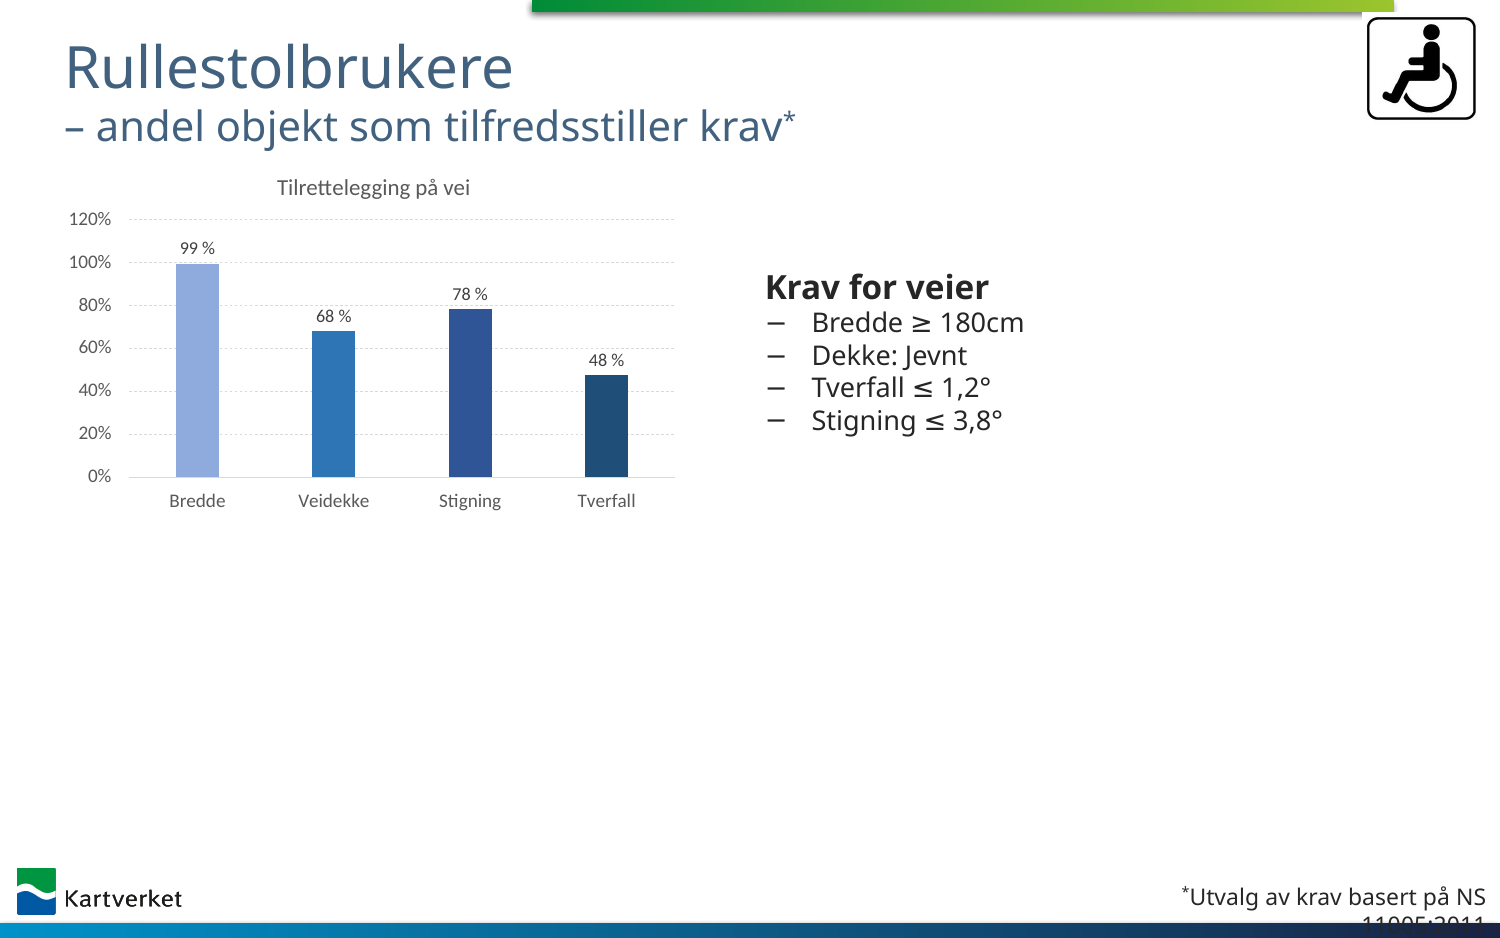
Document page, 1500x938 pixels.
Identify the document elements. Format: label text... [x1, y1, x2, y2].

text_box Krav for veier Bredde ≥ 180cm Dekke: Jevnt Tverfall ≤ 1,2° Stigning ≤ 3,8° [750, 258, 1234, 444]
picture [1362, 12, 1481, 126]
picture [62, 166, 686, 519]
text_box *Utvalg av krav basert på NS 11005:2011 [1068, 873, 1500, 938]
text_box Rullestolbrukere – andel objekt som tilfredsstiller krav* [49, 25, 1431, 158]
